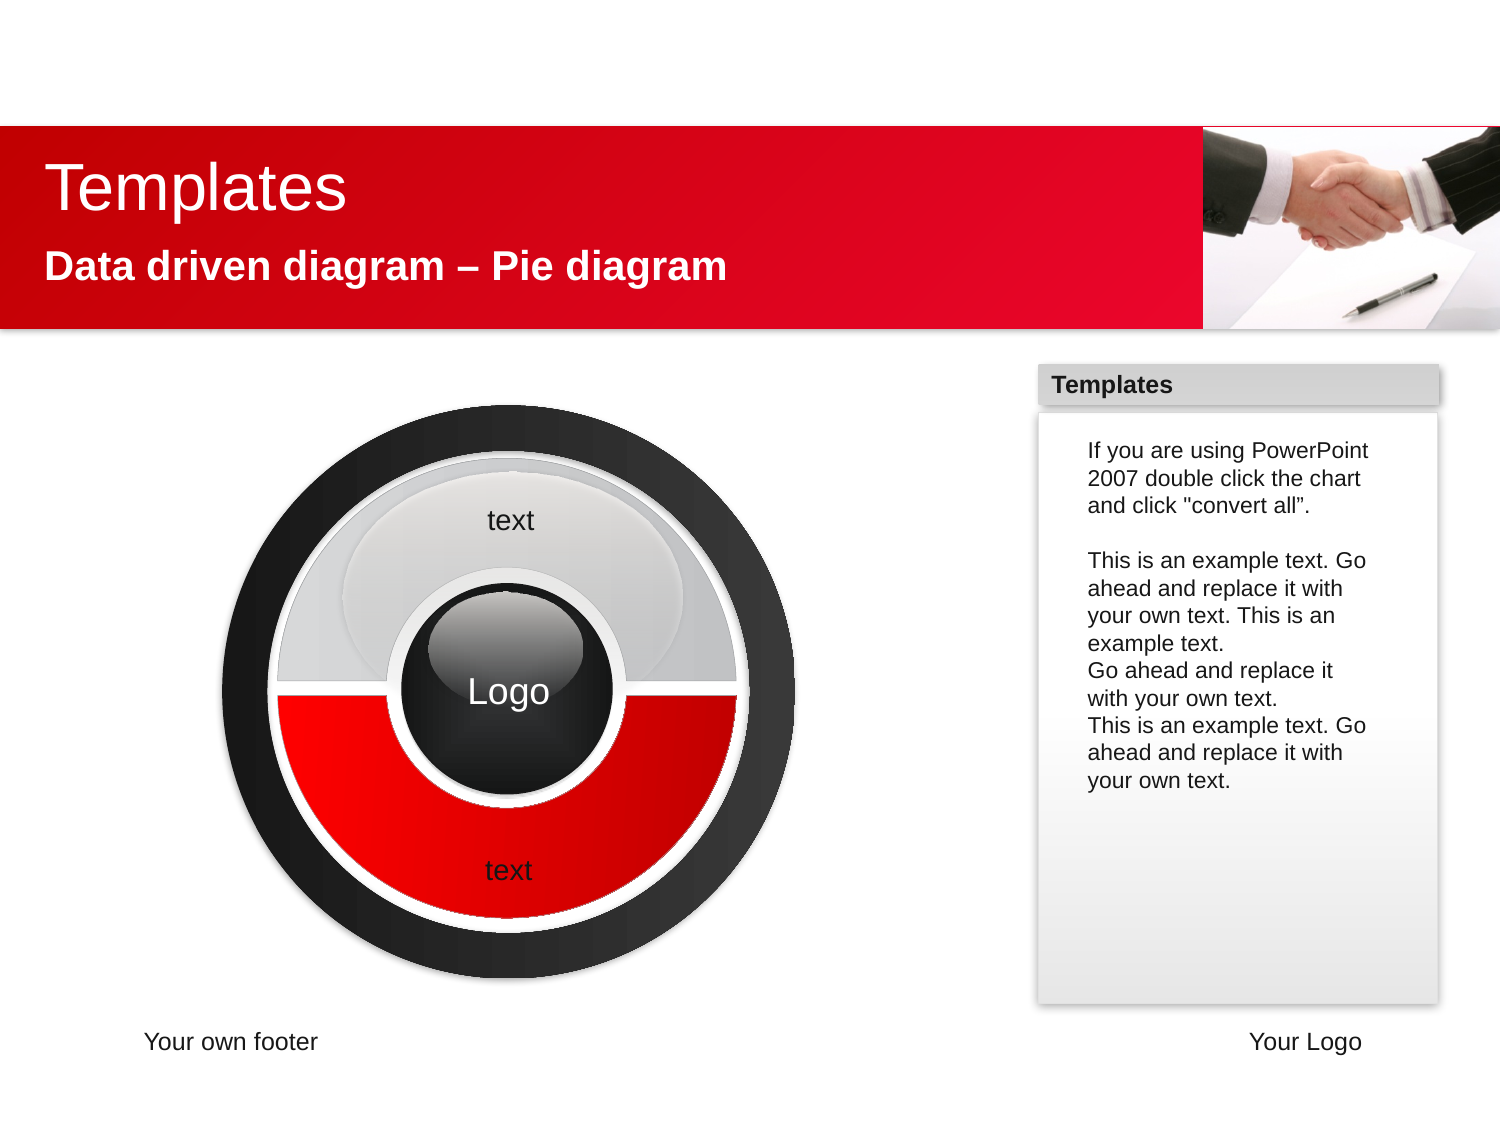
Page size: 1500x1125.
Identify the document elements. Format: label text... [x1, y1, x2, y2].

list Data driven diagram – Pie diagram [29, 237, 1094, 297]
picture [1203, 127, 1500, 329]
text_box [221, 405, 796, 979]
text_box If you are using PowerPoint 2007 double click the chart and click "convert all”. This is an example text. Go ahead and replace it with your own text. This is an example text. Go ahead and replace it with your own text. This is an example text. Go ahead and replace it with your own text. [1072, 428, 1391, 883]
text_box Your Logo [1110, 1015, 1363, 1070]
text_box [1038, 412, 1438, 1004]
text_box Your own footer [143, 1010, 396, 1070]
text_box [1038, 364, 1440, 405]
title Templates [29, 136, 782, 230]
